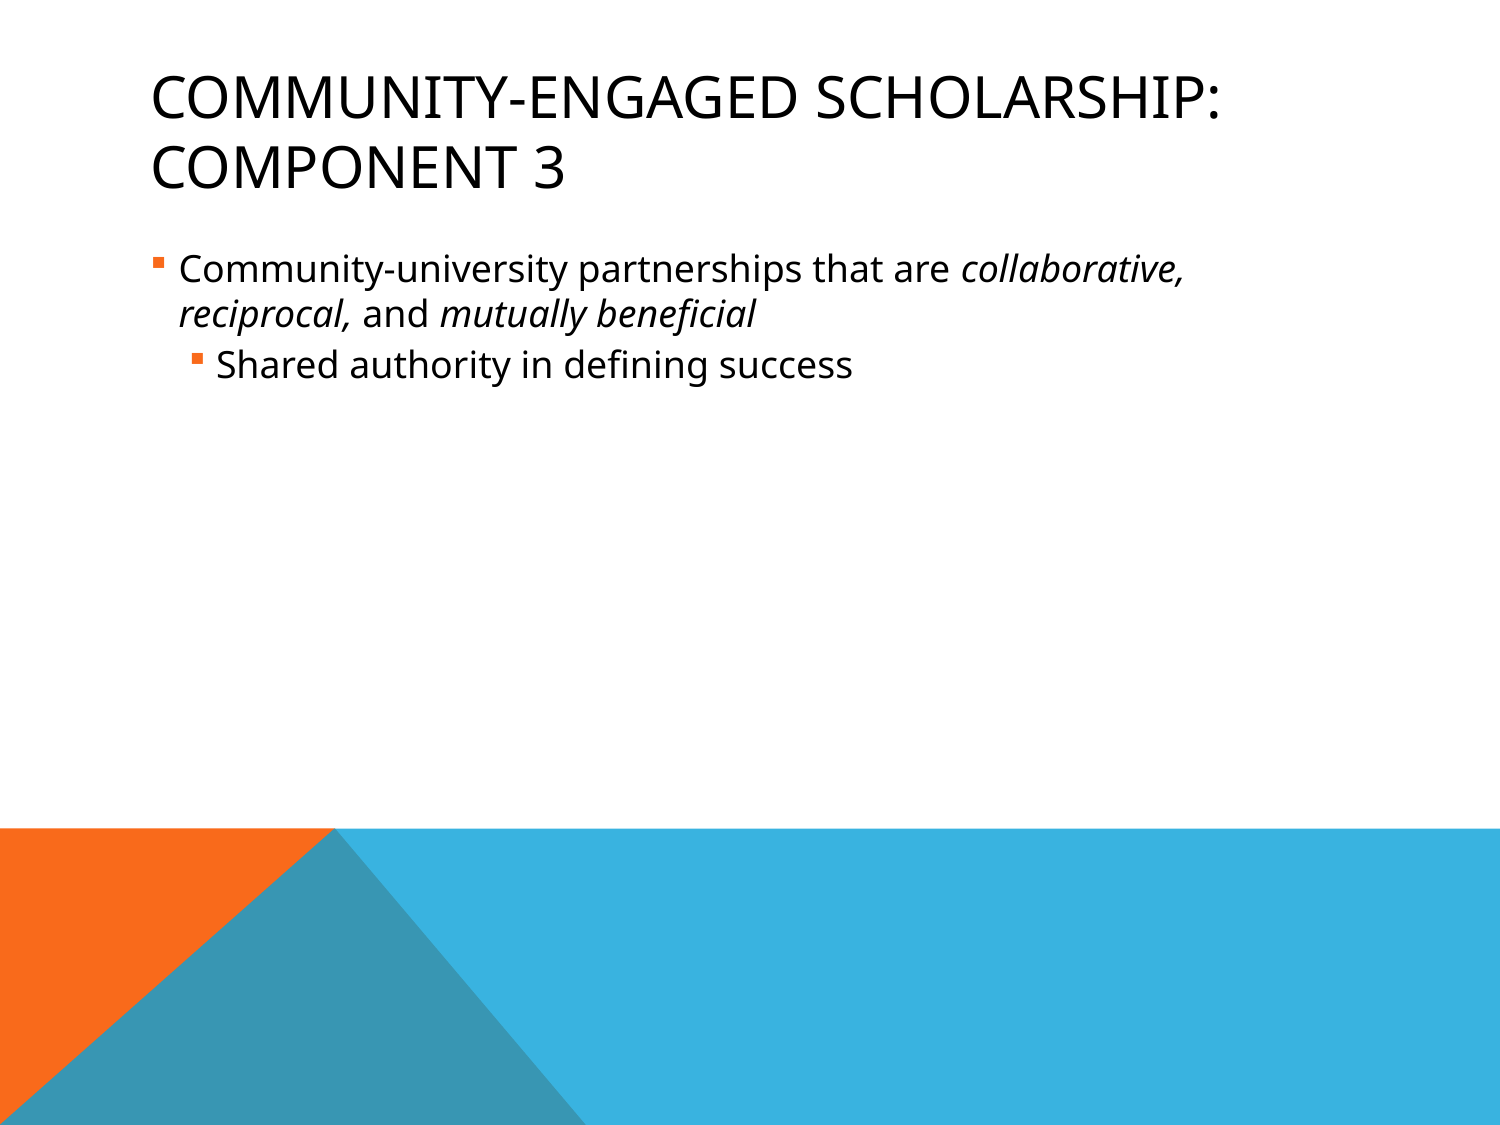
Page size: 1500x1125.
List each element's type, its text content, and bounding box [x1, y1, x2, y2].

title Community-engaged scholarship: Component 3 [135, 60, 1369, 200]
list Community-university partnerships that are collaborative, reciprocal, and mutually beneficial Shared authority in defining success [135, 237, 1369, 768]
